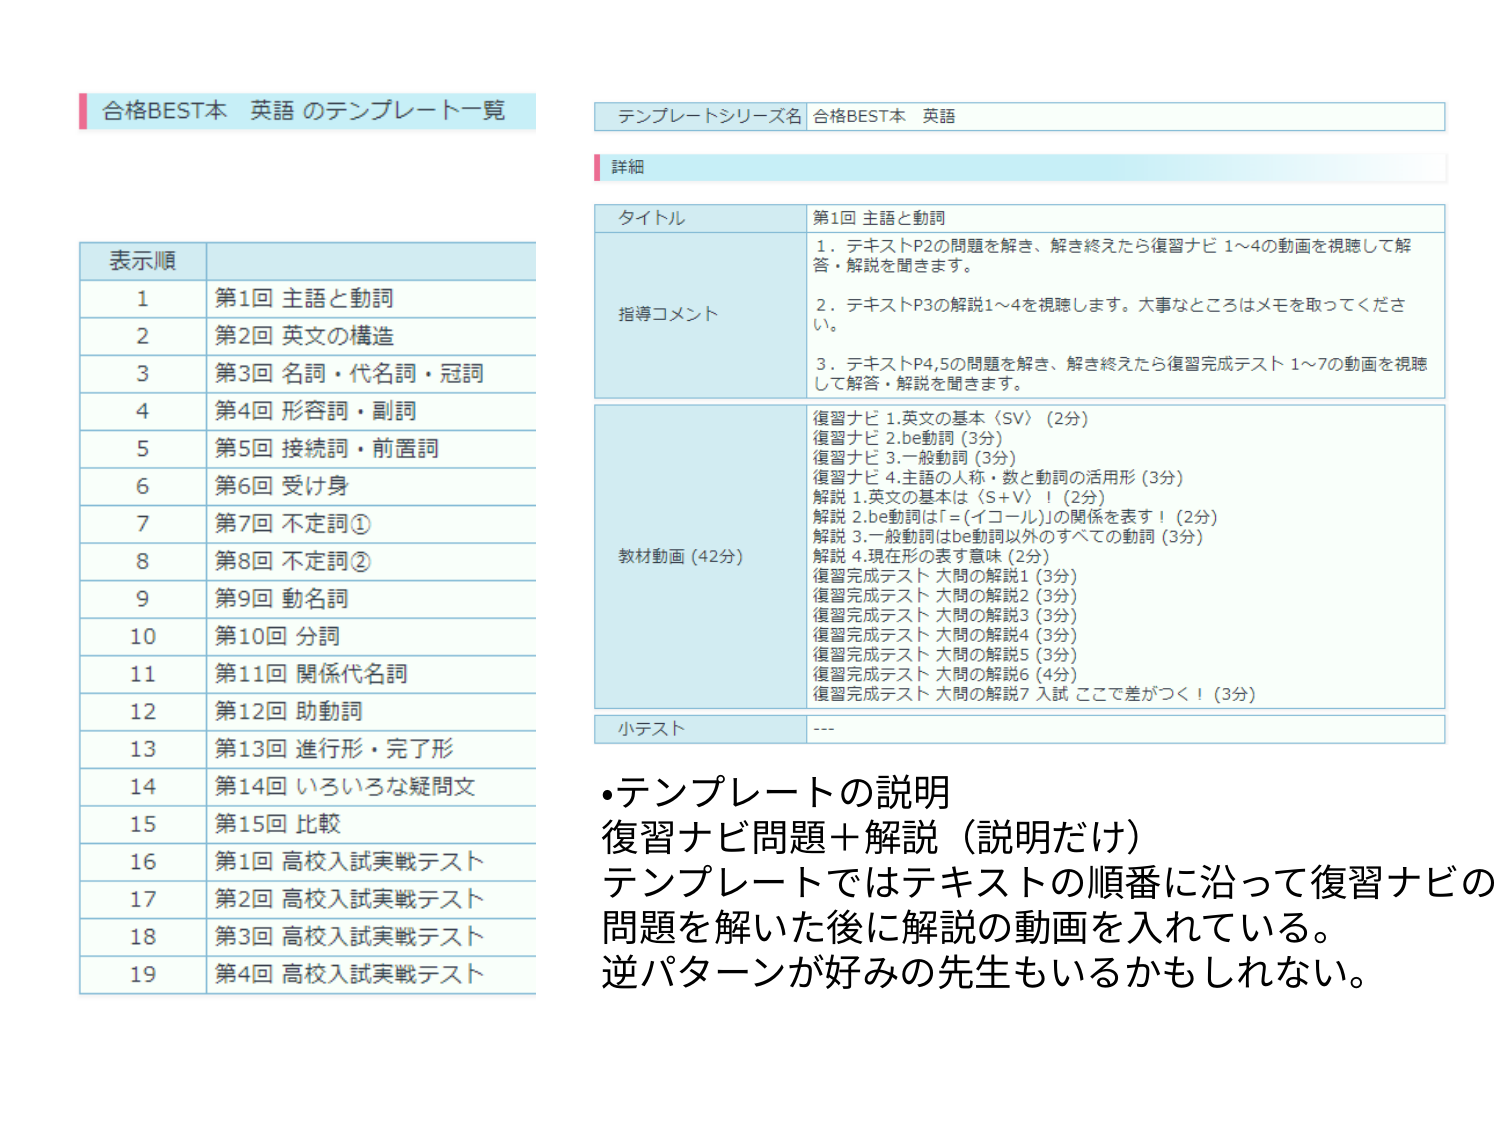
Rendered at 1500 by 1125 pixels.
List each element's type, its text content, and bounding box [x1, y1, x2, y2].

picture [585, 93, 1449, 745]
text_box ・テンプレートの説明 復習ナビ問題＋解説（説明だけ） テンプレートではテキストの順番に沿って復習ナビの 問題を解いた後に解説の動画を入れている。 逆パターンが好みの先生もいるかもしれない。 [586, 761, 1500, 1002]
picture [70, 81, 537, 1001]
